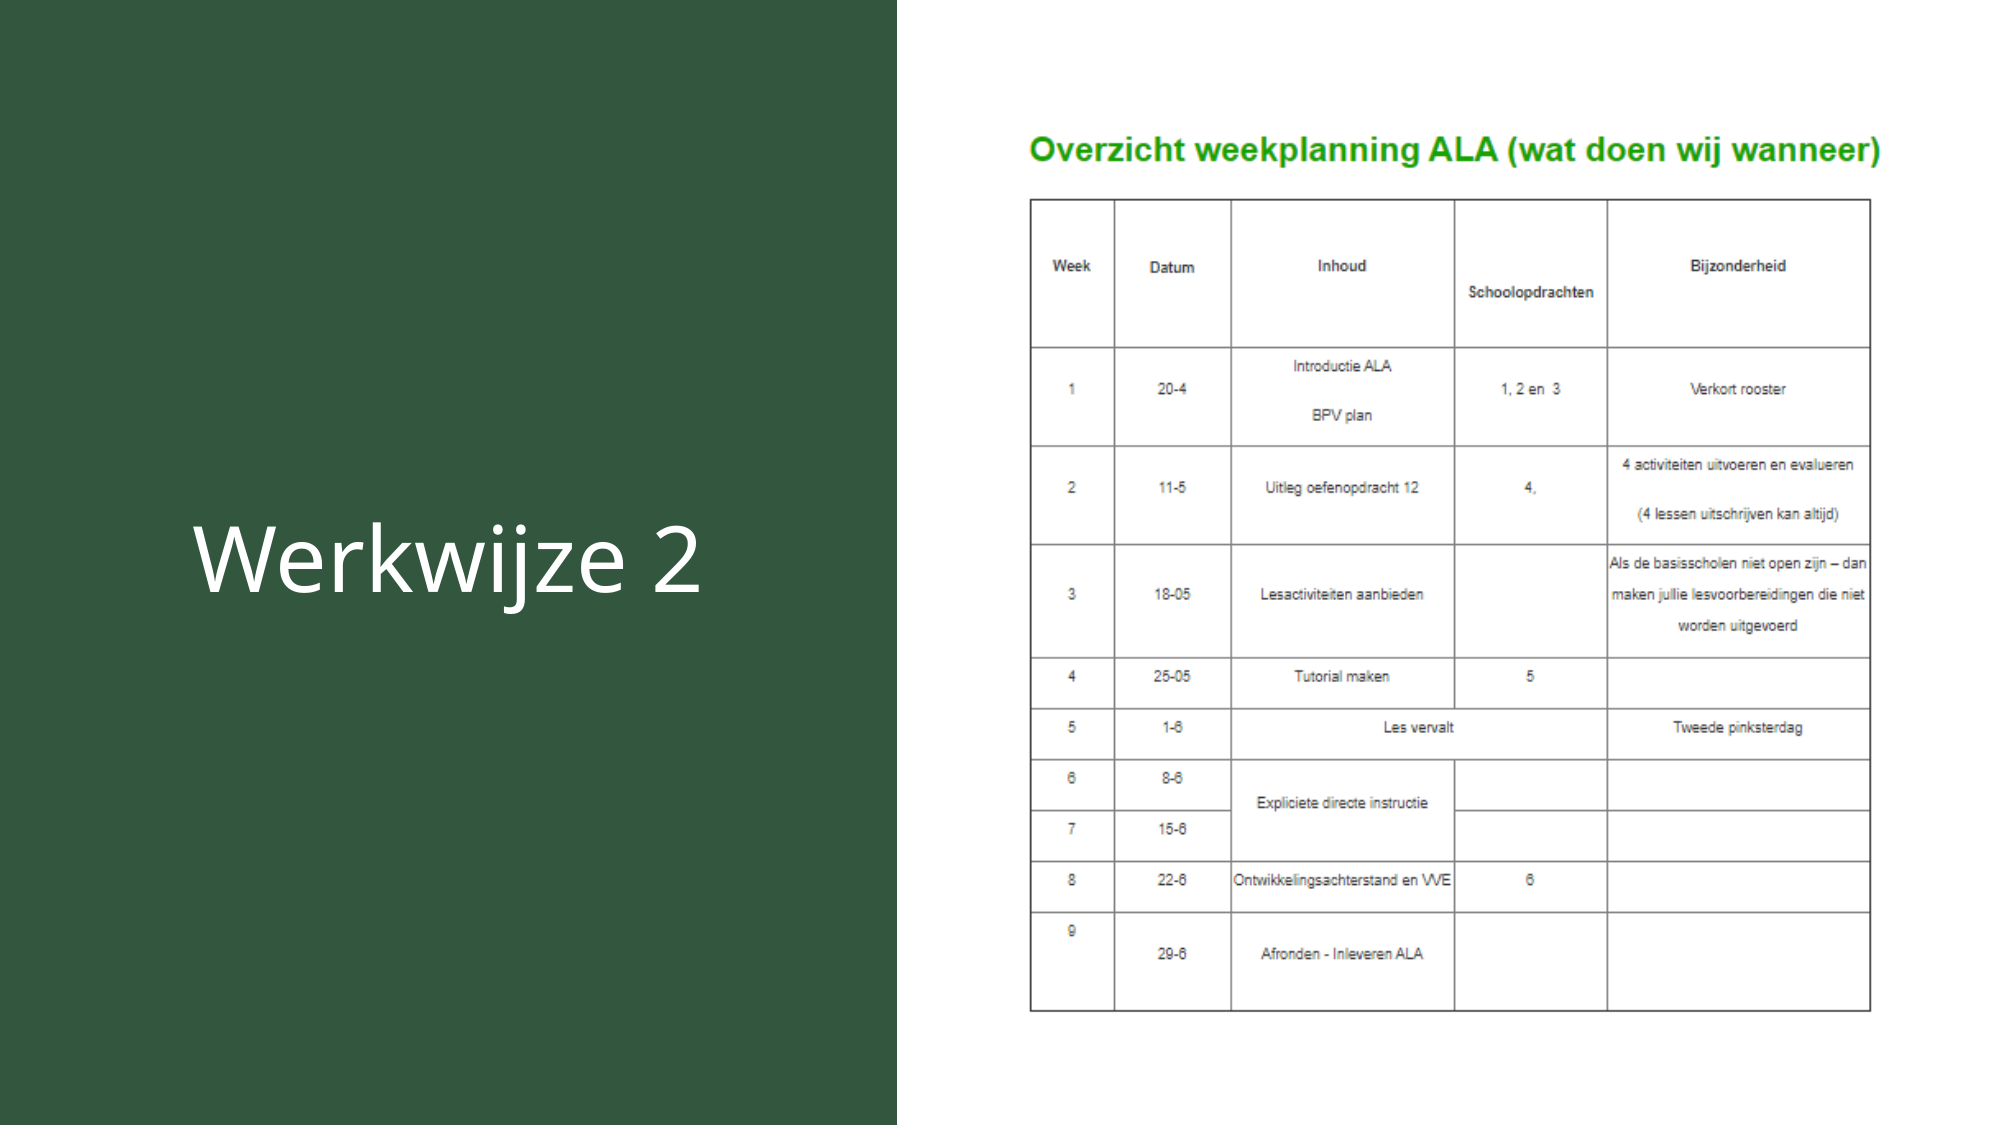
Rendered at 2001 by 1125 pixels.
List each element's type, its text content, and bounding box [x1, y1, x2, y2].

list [999, 104, 1896, 1021]
title Werkwijze 2 [101, 104, 796, 1021]
text_box [0, 0, 898, 1125]
